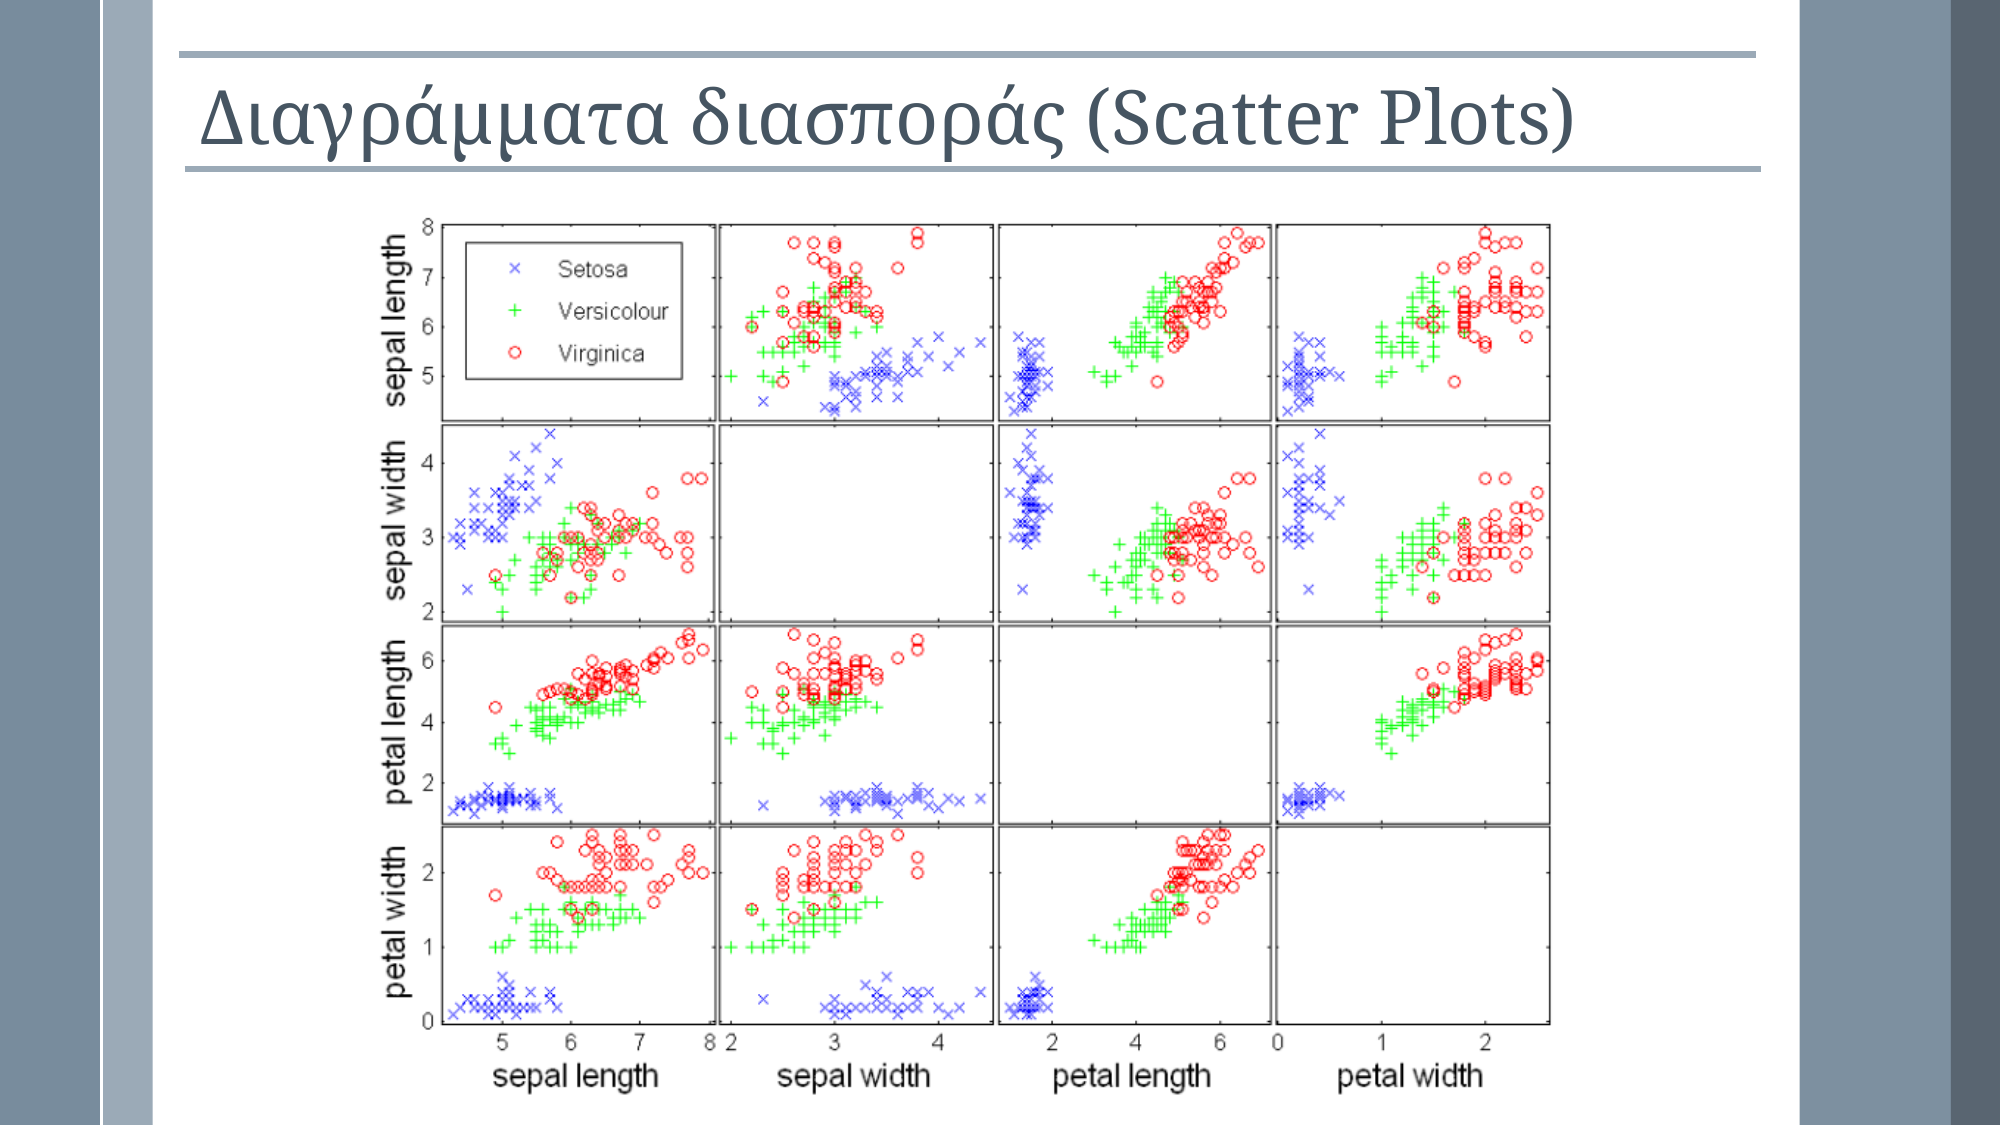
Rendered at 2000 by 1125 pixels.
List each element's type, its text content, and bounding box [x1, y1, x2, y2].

text_box Διαγράμματα διασποράς (Scatter Plots) [184, 62, 1756, 167]
picture [361, 208, 1564, 1102]
